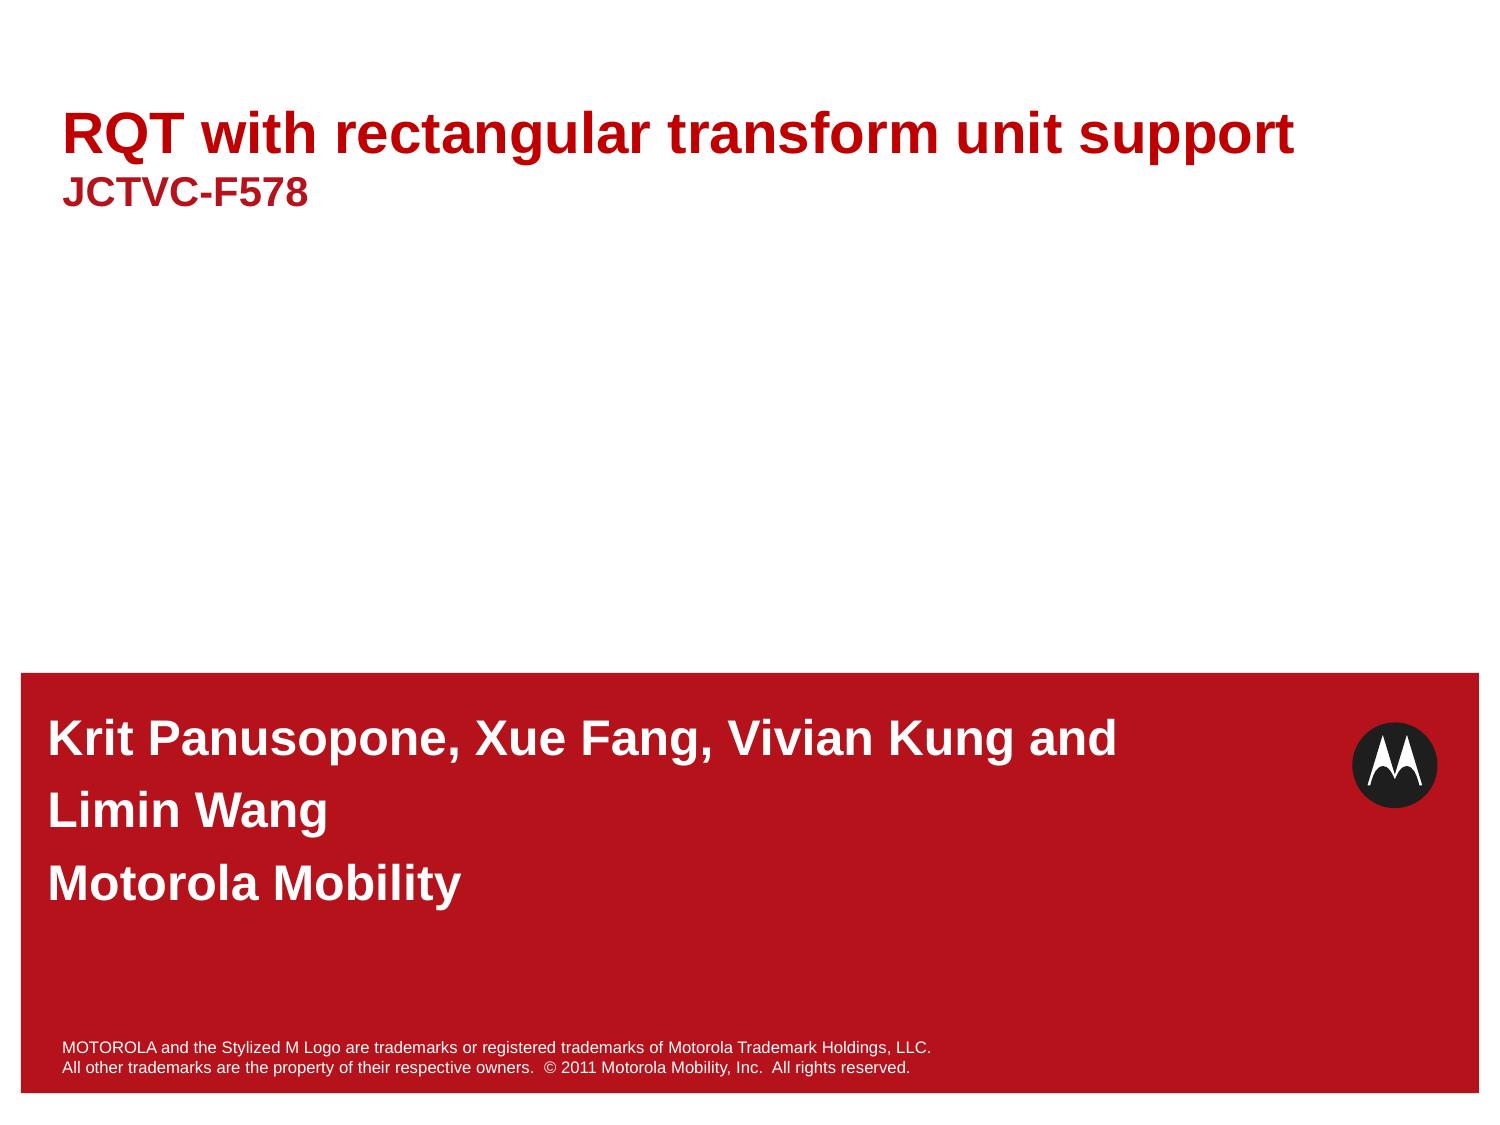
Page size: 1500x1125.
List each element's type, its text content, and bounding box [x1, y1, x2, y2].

subtitle Krit Panusopone, Xue Fang, Vivian Kung and Limin Wang Motorola Mobility [47, 705, 1333, 944]
title RQT with rectangular transform unit support JCTVC-F578 [62, 68, 1338, 216]
